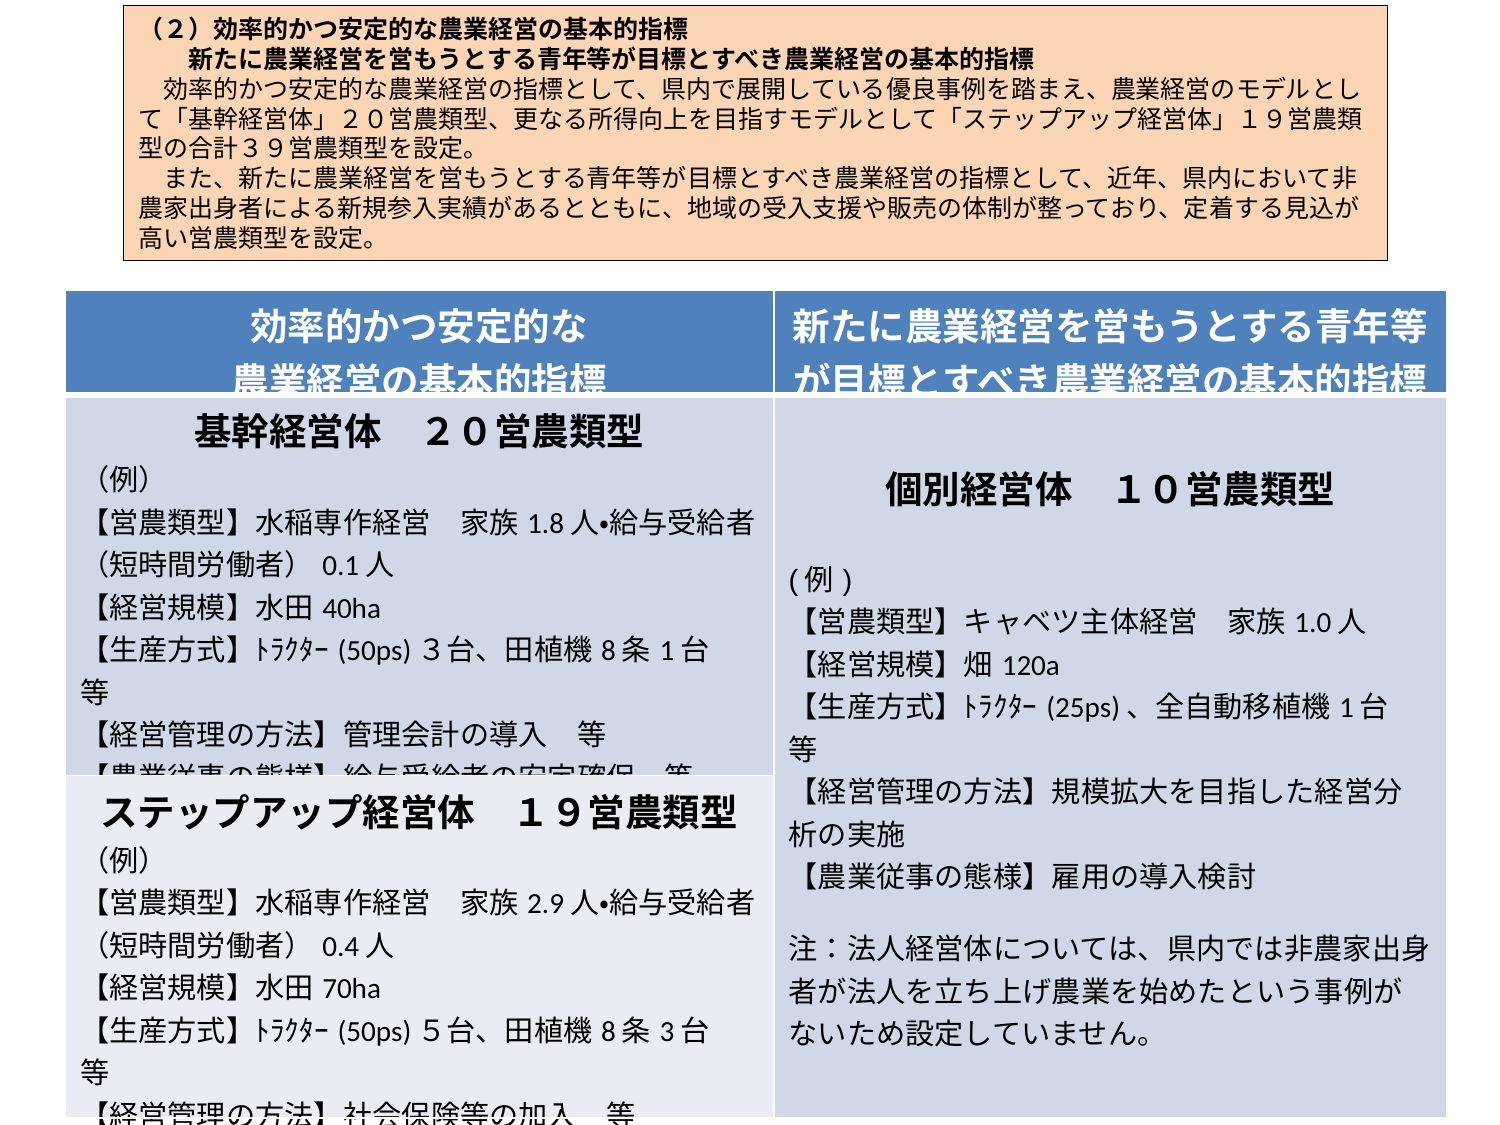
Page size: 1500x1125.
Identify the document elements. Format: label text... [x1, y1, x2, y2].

text_box （２）効率的かつ安定的な農業経営の基本的指標 新たに農業経営を営もうとする青年等が目標とすべき農業経営の基本的指標 効率的かつ安定的な農業経営の指標として、県内で展開している優良事例を踏まえ、農業経営のモデルとして「基幹経営体」２０営農類型、更なる所得向上を目指すモデルとして「ステップアップ経営体」１９営農類型の合計３９営農類型を設定。 また、新たに農業経営を営もうとする青年等が目標とすべき農業経営の指標として、近年、県内において非農家出身者による新規参入実績があるとともに、地域の受入支援や販売の体制が整っており、定着する見込が高い営農類型を設定。 [123, 5, 1388, 261]
table_header 新たに農業経営を営もうとする青年等が目標とすべき農業経営の基本的指標 [775, 291, 1446, 392]
table_cell ステップアップ経営体 １９営農類型 （例） 【営農類型】水稲専作経営 家族2.9人・給与受給者（短時間労働者）0.4人 【経営規模】水田70ha 【生産方式】ﾄﾗｸﾀｰ(50ps)５台、田植機8条3台 等 【経営管理の方法】社会保険等の加入 等 【農業従事の態様】給与受給者の安定確保 等 [66, 776, 773, 1117]
table_cell 基幹経営体 ２０営農類型 （例） 【営農類型】水稲専作経営 家族1.8人・給与受給者（短時間労働者）0.1人 【経営規模】水田40ha 【生産方式】ﾄﾗｸﾀｰ(50ps)３台、田植機8条1台 等 【経営管理の方法】管理会計の導入 等 【農業従事の態様】給与受給者の安定確保 等 [66, 398, 773, 775]
table_header 効率的かつ安定的な 農業経営の基本的指標 [66, 291, 773, 392]
table_cell 個別経営体 １０営農類型 (例) 【営農類型】キャベツ主体経営 家族1.0人 【経営規模】畑120a 【生産方式】ﾄﾗｸﾀｰ(25ps)、全自動移植機1台 等 【経営管理の方法】規模拡大を目指した経営分析の実施 【農業従事の態様】雇用の導入検討 注：法人経営体については、県内では非農家出身者が法人を立ち上げ農業を始めたという事例がないため設定していません。 [775, 398, 1446, 1117]
